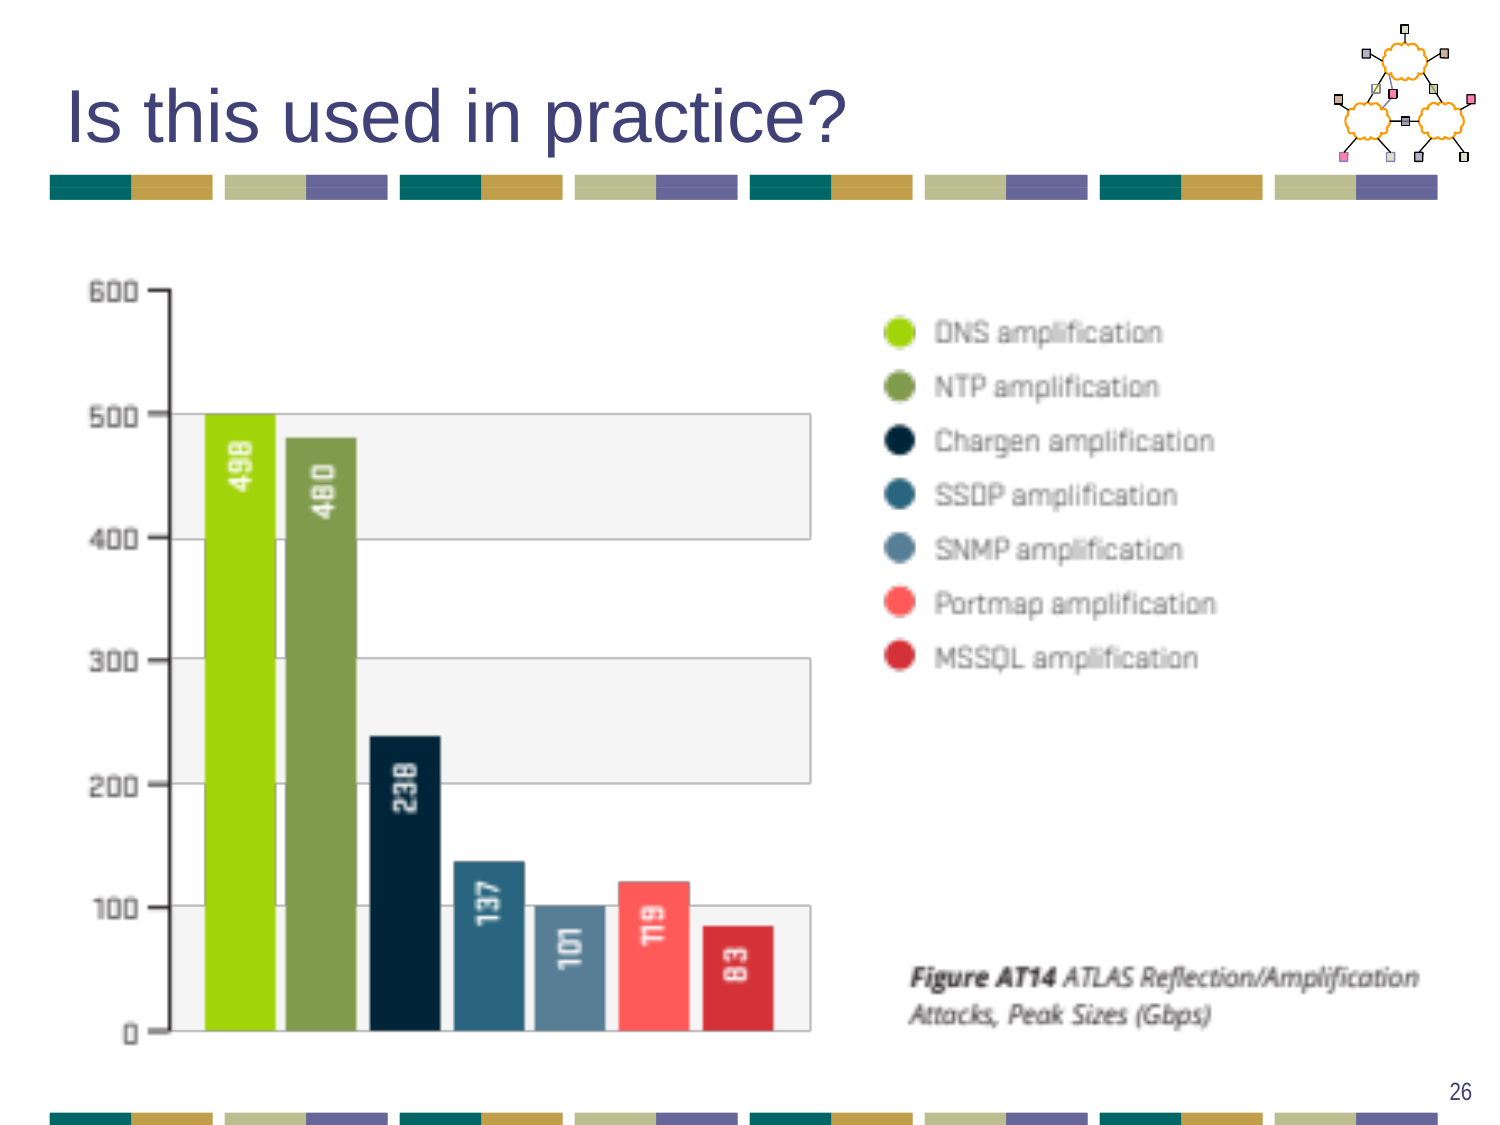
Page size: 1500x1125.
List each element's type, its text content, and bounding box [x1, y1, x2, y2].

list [74, 249, 1428, 1050]
slide_number 26 [1174, 1037, 1488, 1113]
title Is this used in practice? [50, 62, 1388, 163]
